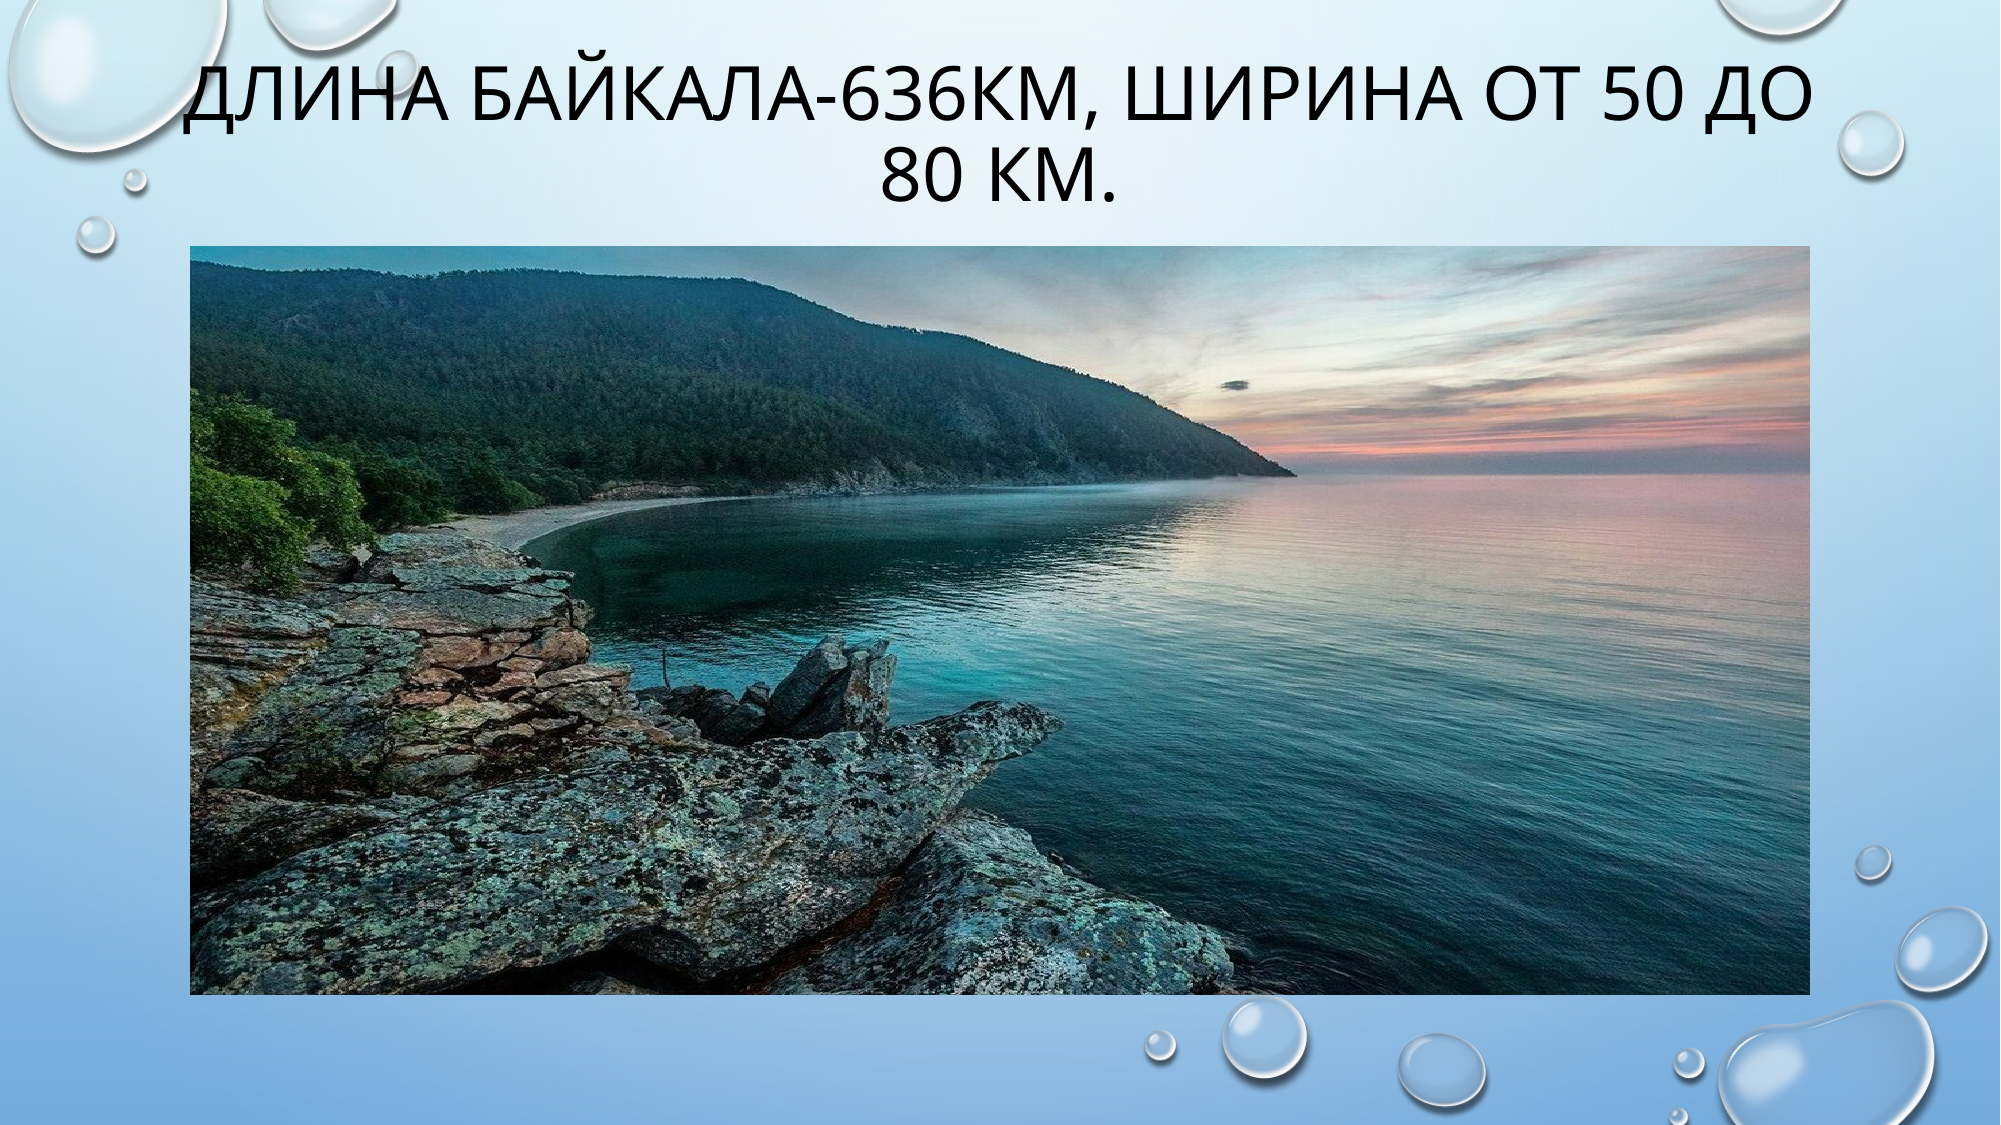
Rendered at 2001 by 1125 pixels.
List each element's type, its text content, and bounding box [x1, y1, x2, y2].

picture [0, 0, 2000, 1125]
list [190, 245, 1810, 995]
title Длина Байкала-636км, ширина от 50 до 80 км. [149, 0, 1851, 364]
